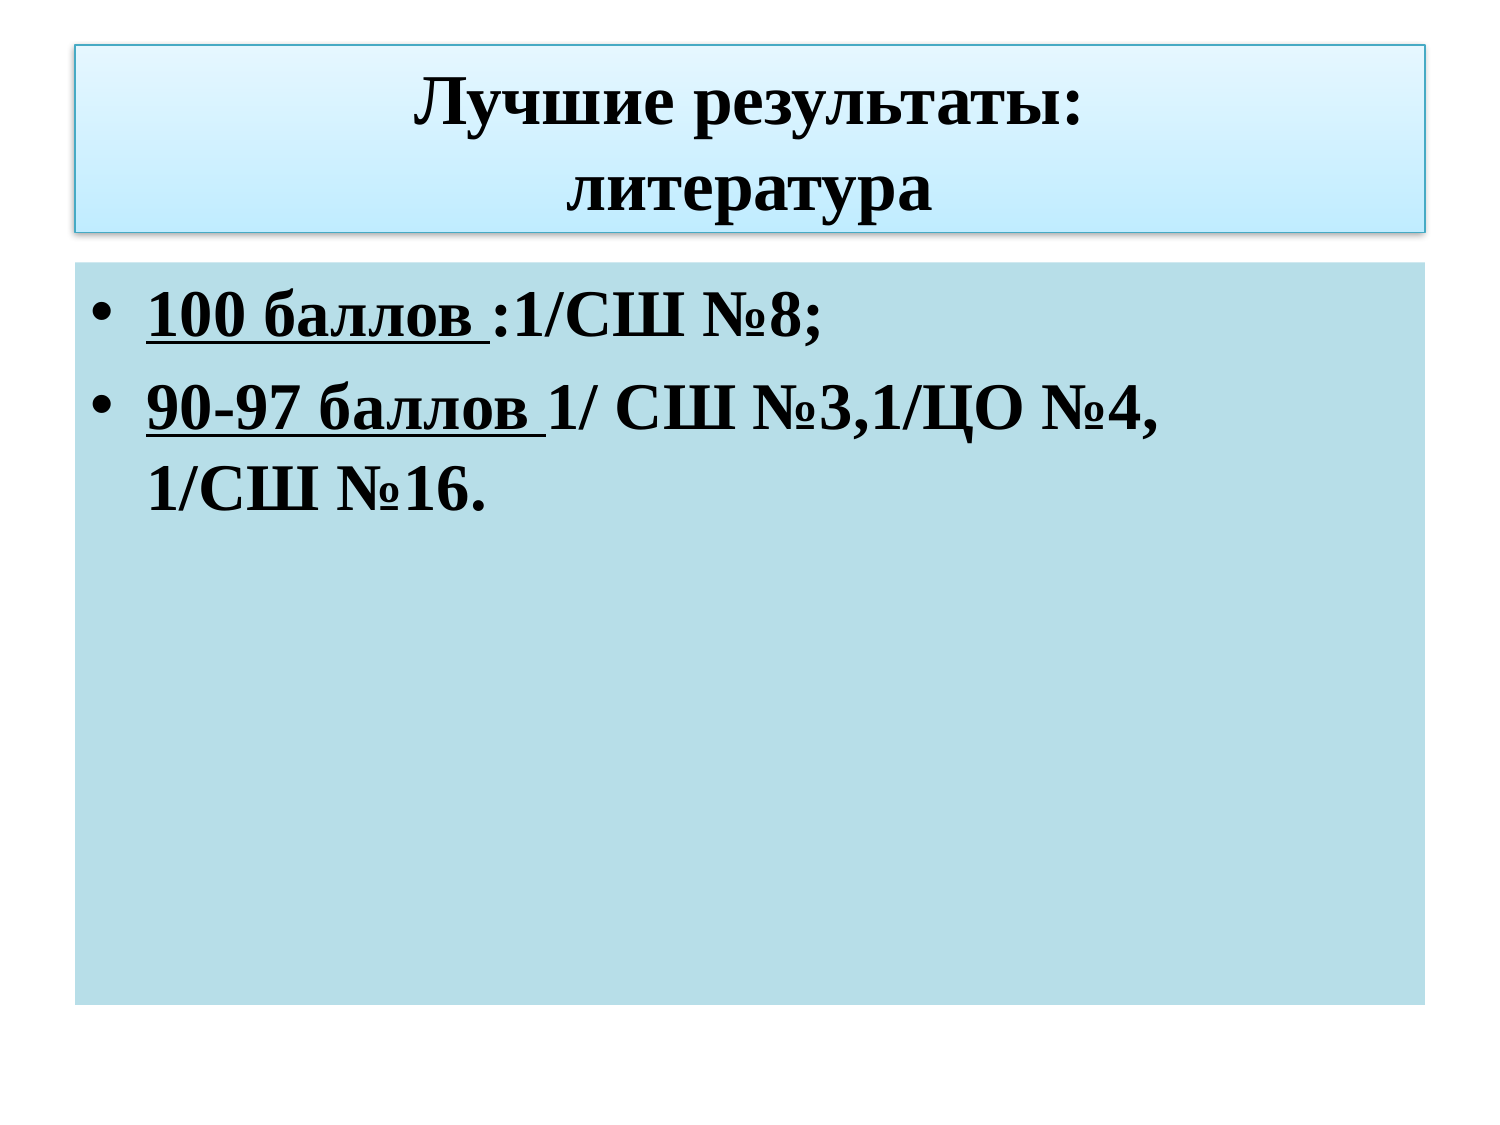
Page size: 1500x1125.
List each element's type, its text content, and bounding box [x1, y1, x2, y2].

title Лучшие результаты: литература [74, 44, 1426, 233]
list 100 баллов :1/СШ №8; 90-97 баллов 1/ СШ №3,1/ЦО №4, 1/СШ №16. [75, 262, 1425, 1005]
